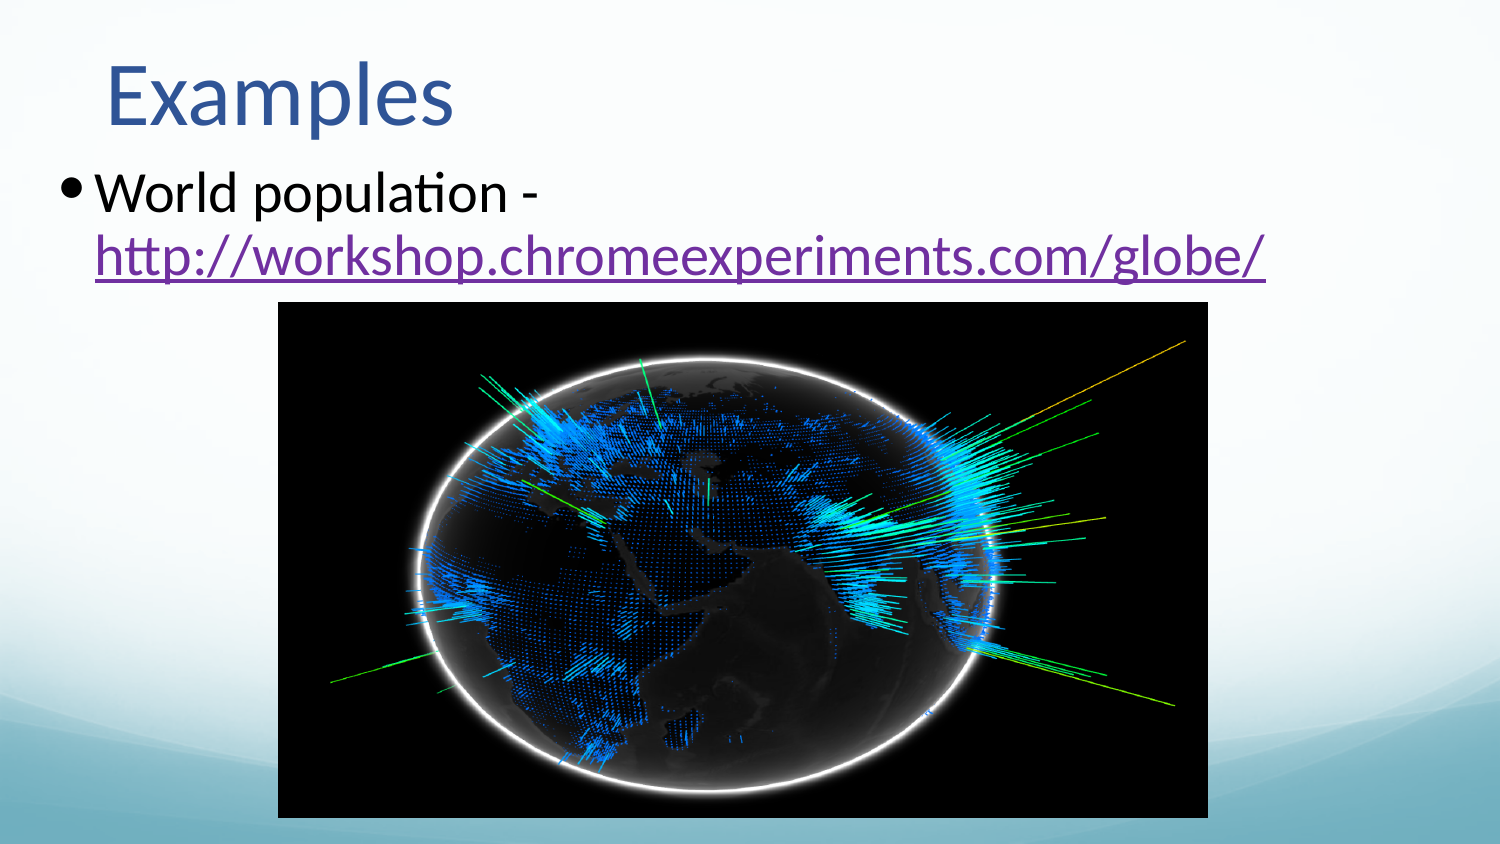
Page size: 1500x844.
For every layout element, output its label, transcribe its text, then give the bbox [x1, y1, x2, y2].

list World population - http://workshop.chromeexperiments.com/globe/ [42, 154, 1500, 716]
title Examples [90, 13, 1410, 154]
picture [0, 0, 1500, 844]
